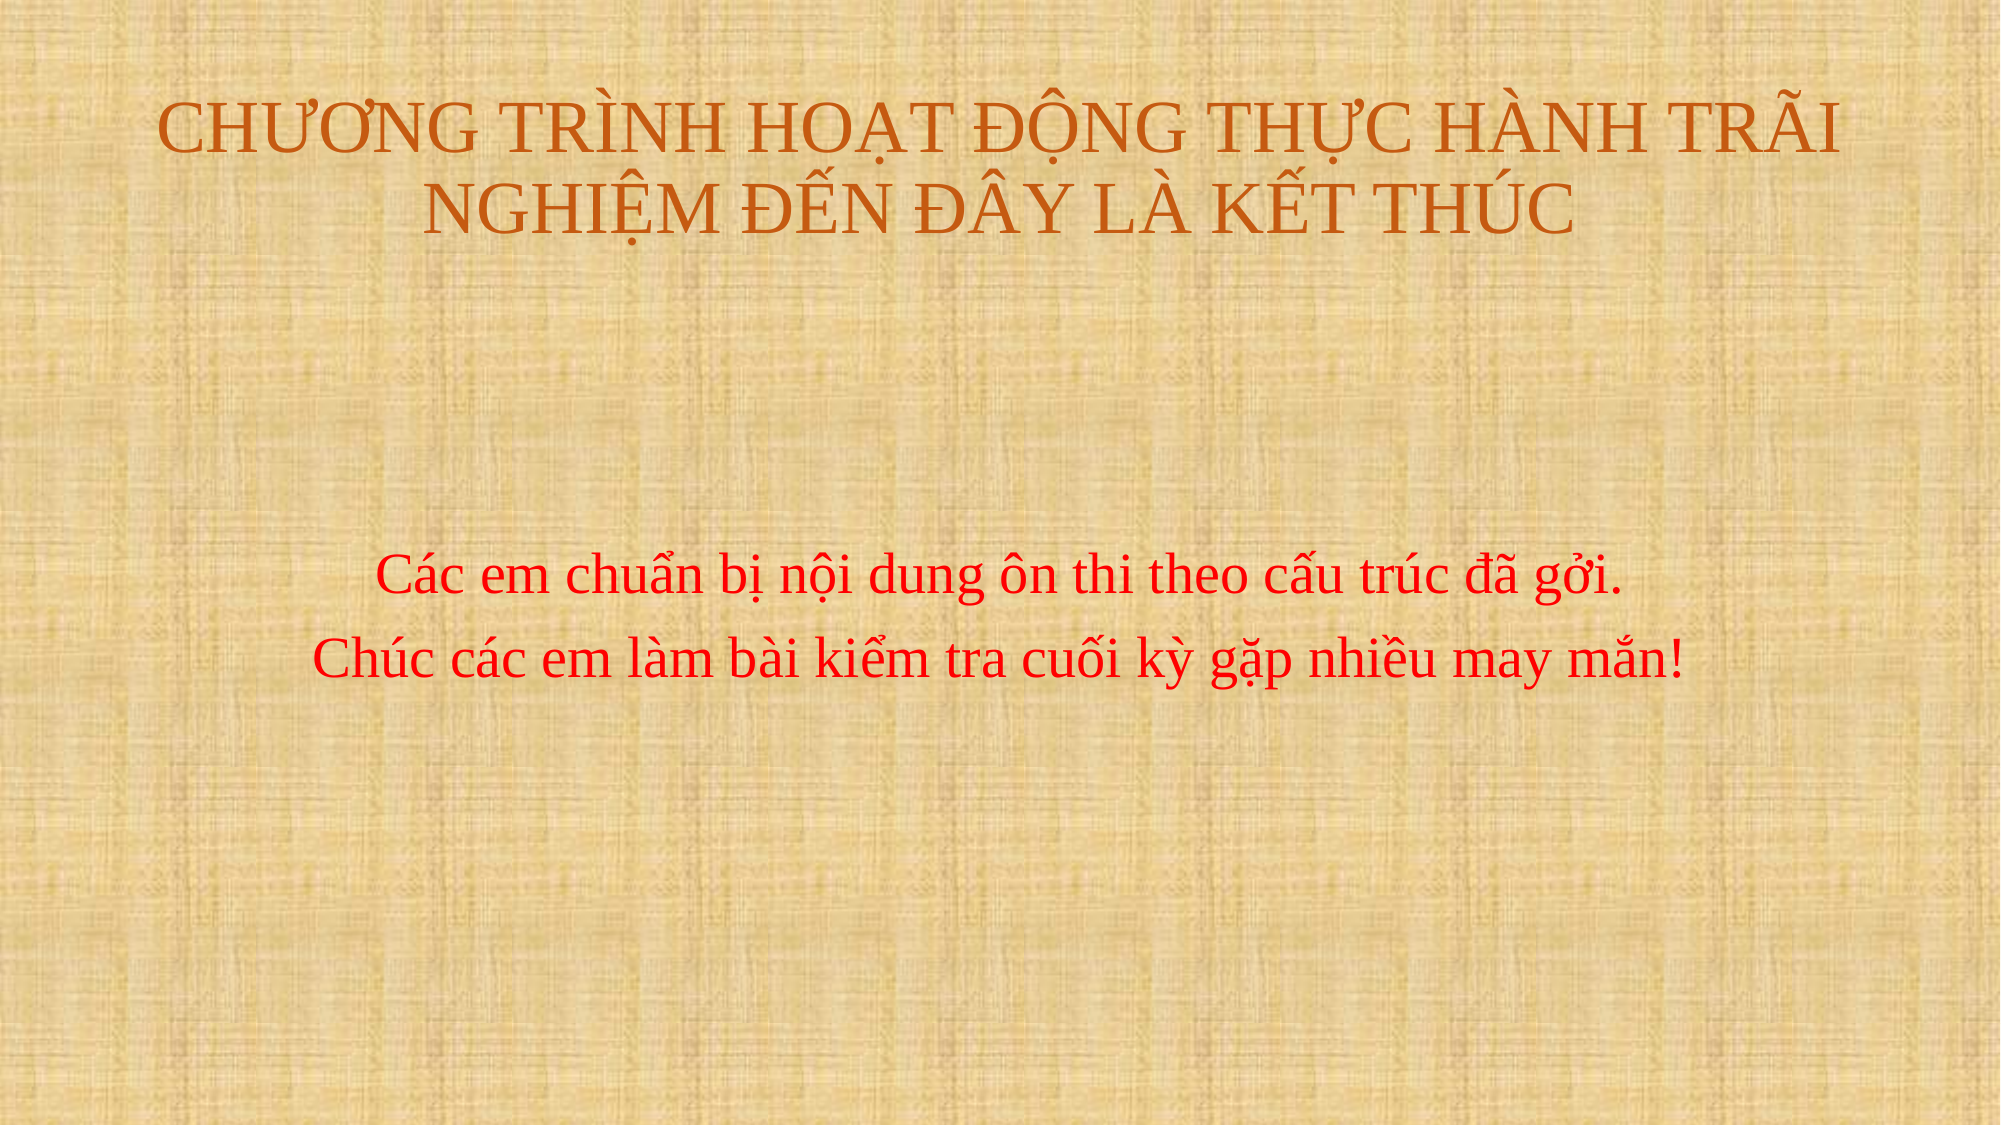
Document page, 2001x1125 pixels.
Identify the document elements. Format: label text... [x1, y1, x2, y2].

list Các em chuẩn bị nội dung ôn thi theo cấu trúc đã gởi. Chúc các em làm bài kiểm tra cuối kỳ gặp nhiều may mắn! [137, 432, 1863, 800]
title CHƯƠNG TRÌNH HOẠT ĐỘNG THỰC HÀNH TRÃI NGHIỆM ĐẾN ĐÂY LÀ KẾT THÚC [137, 59, 1863, 278]
picture [0, 0, 2001, 1125]
